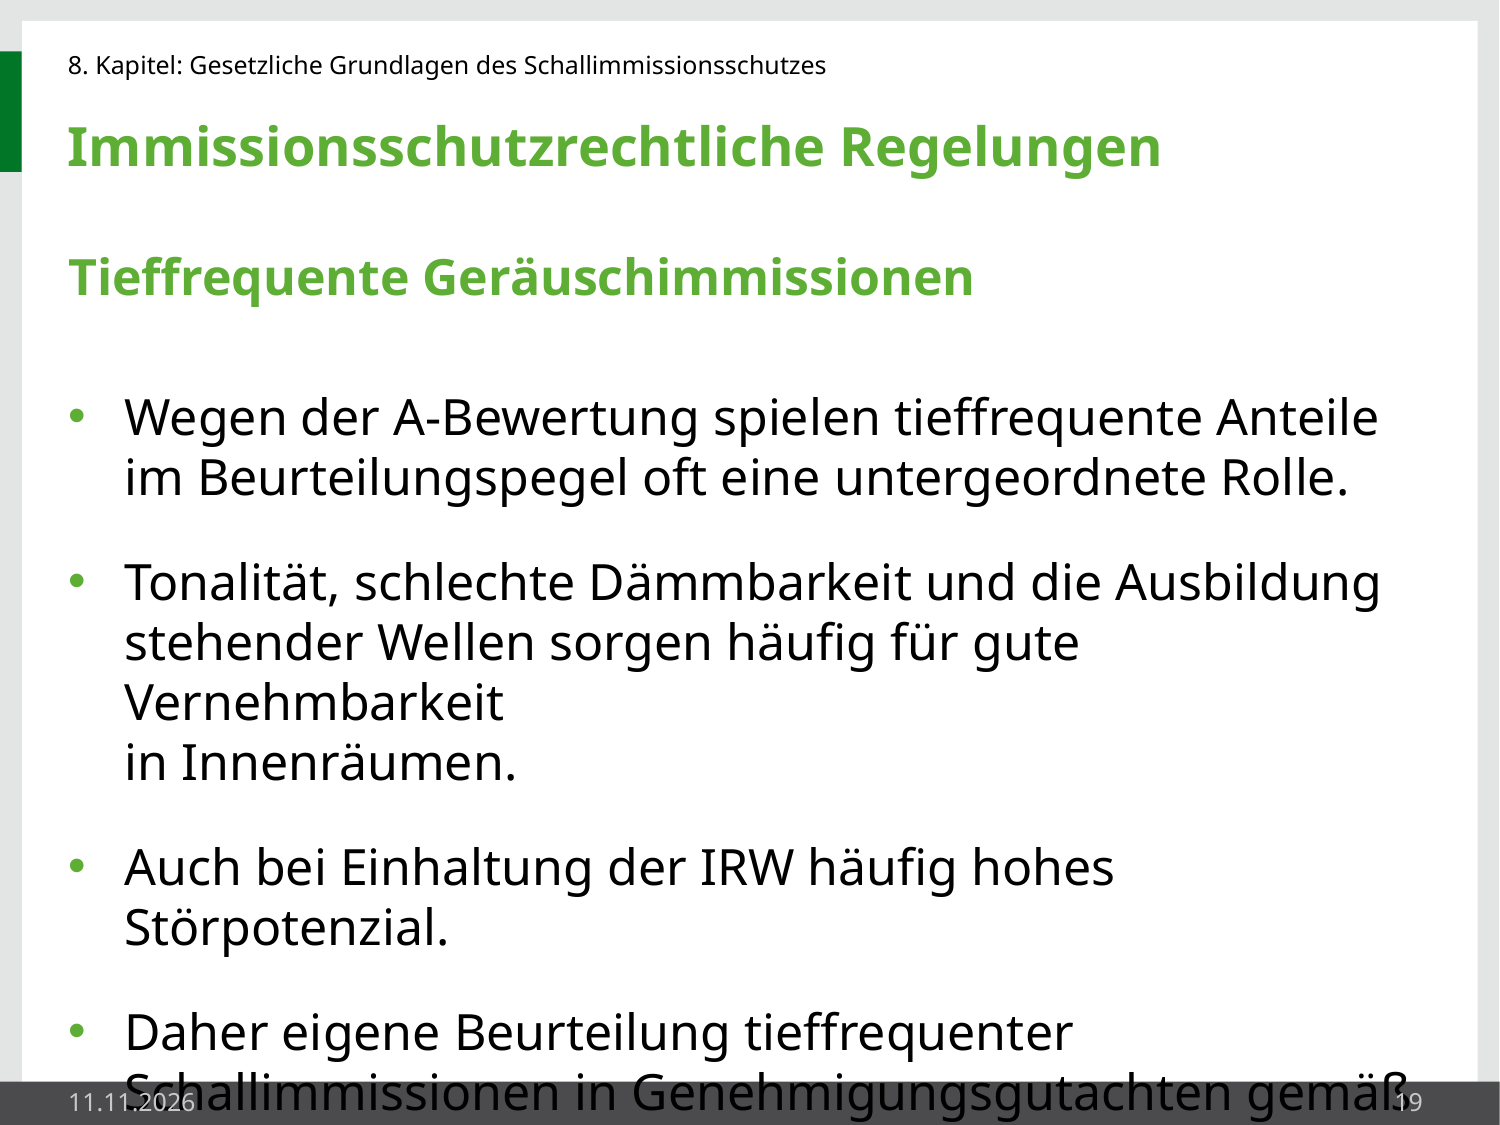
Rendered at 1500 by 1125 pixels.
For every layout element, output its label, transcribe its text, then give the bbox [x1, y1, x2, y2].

slide_number 19 [1331, 1082, 1423, 1125]
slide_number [68, 1082, 231, 1125]
list Tieffrequente Geräuschimmissionen Wegen der A-Bewertung spielen tieffrequente Anteile im Beurteilungspegel oft eine untergeordnete Rolle. Tonalität, schlechte Dämmbarkeit und die Ausbildung stehender Wellen sorgen häufig für gute Vernehmbarkeit in Innenräumen. Auch bei Einhaltung der IRW häufig hohes Störpotenzial. Daher eigene Beurteilung tieffrequenter Schallimmissionen in Genehmigungsgutachten gemäß TA Lärm. [68, 245, 1436, 1047]
title Immissionsschutzrechtliche Regelungen [67, 77, 1427, 178]
